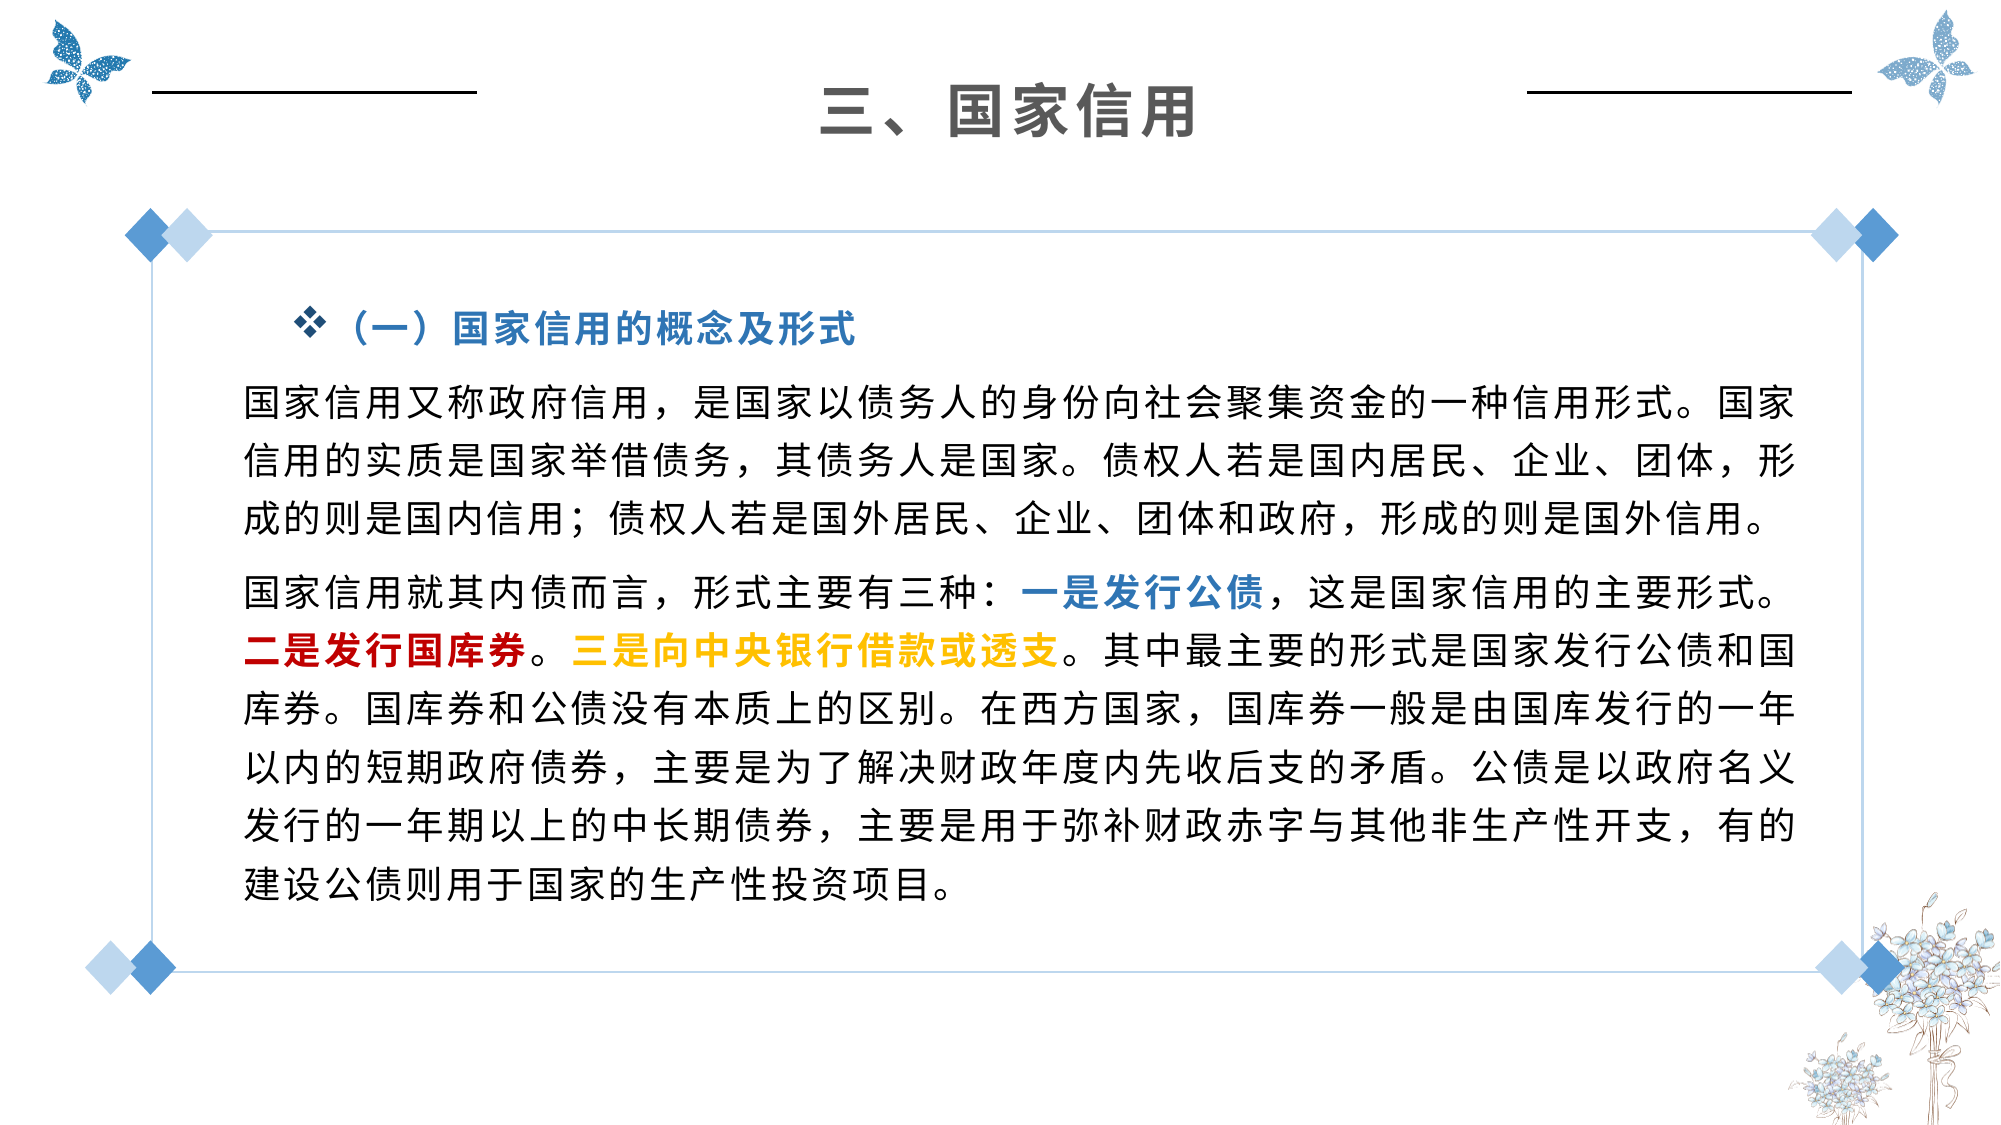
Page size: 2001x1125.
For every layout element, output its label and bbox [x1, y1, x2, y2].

picture [1788, 892, 2000, 1125]
text_box [151, 66, 1852, 153]
text_box [84, 207, 1905, 995]
